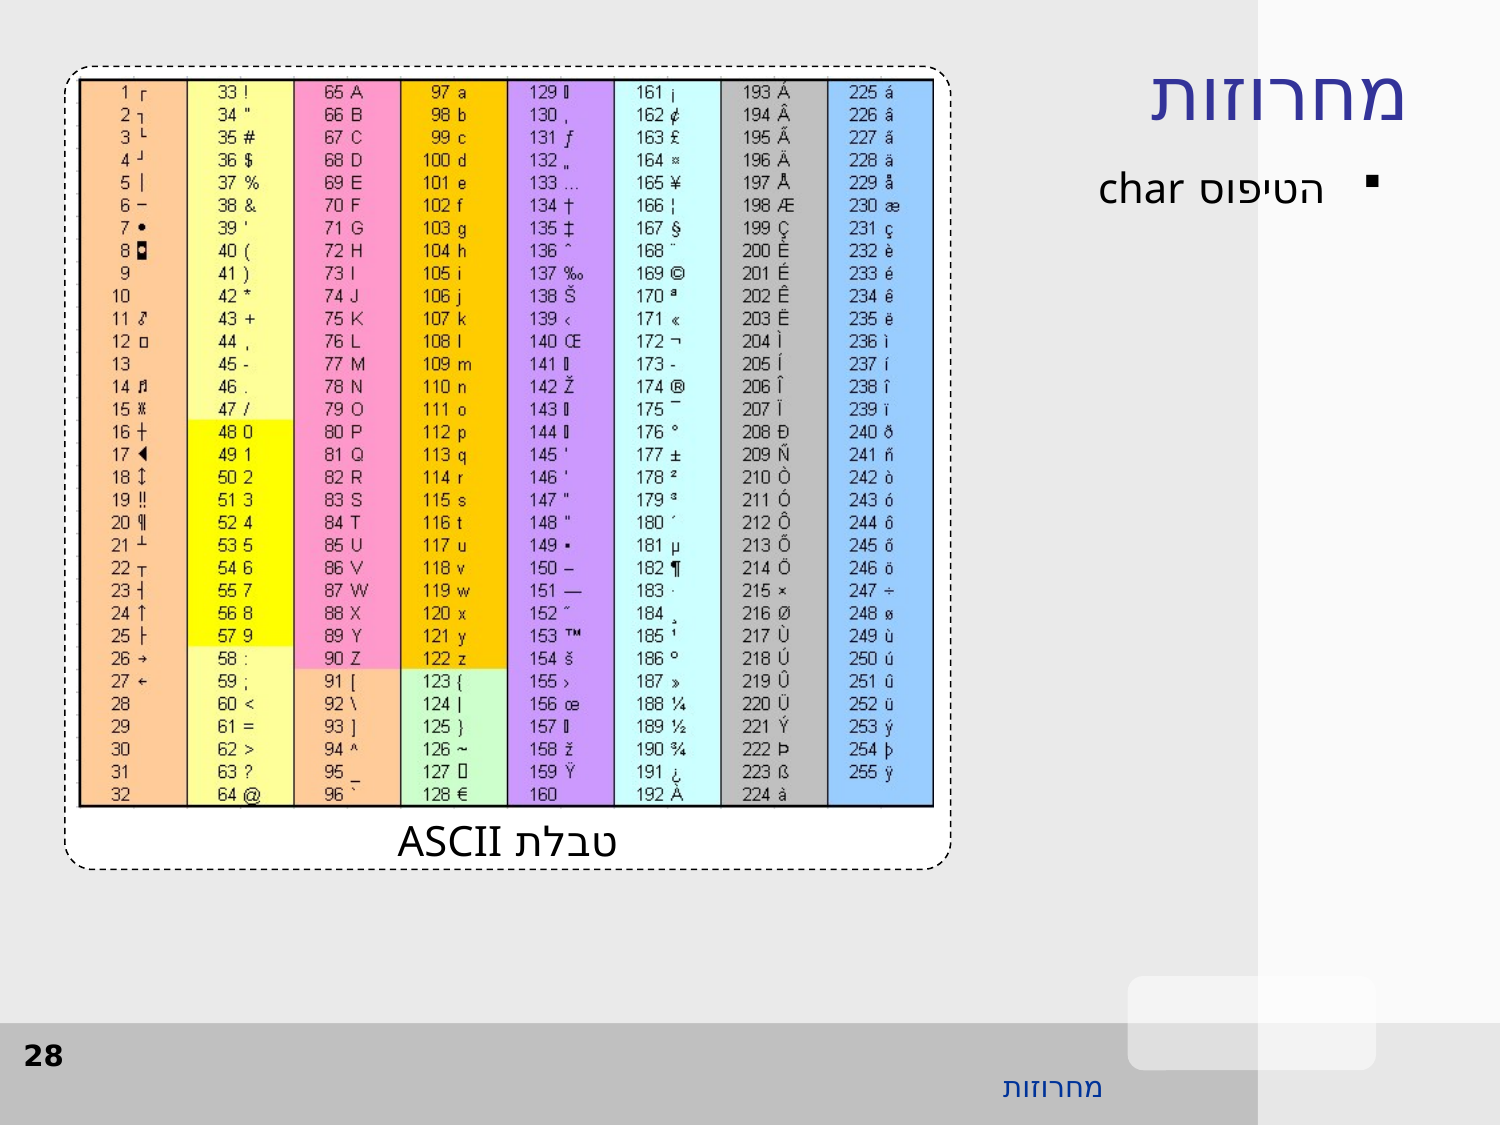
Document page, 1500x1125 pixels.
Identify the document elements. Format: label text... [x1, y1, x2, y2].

picture [76, 76, 934, 810]
text_box מחרוזות [336, 20, 1425, 161]
text_box טבלת ASCII [301, 819, 715, 869]
text_box הטיפוס char [974, 148, 1388, 215]
text_box מחרוזות [988, 1060, 1119, 1111]
text_box [64, 66, 951, 870]
slide_number 28 [8, 1029, 359, 1108]
